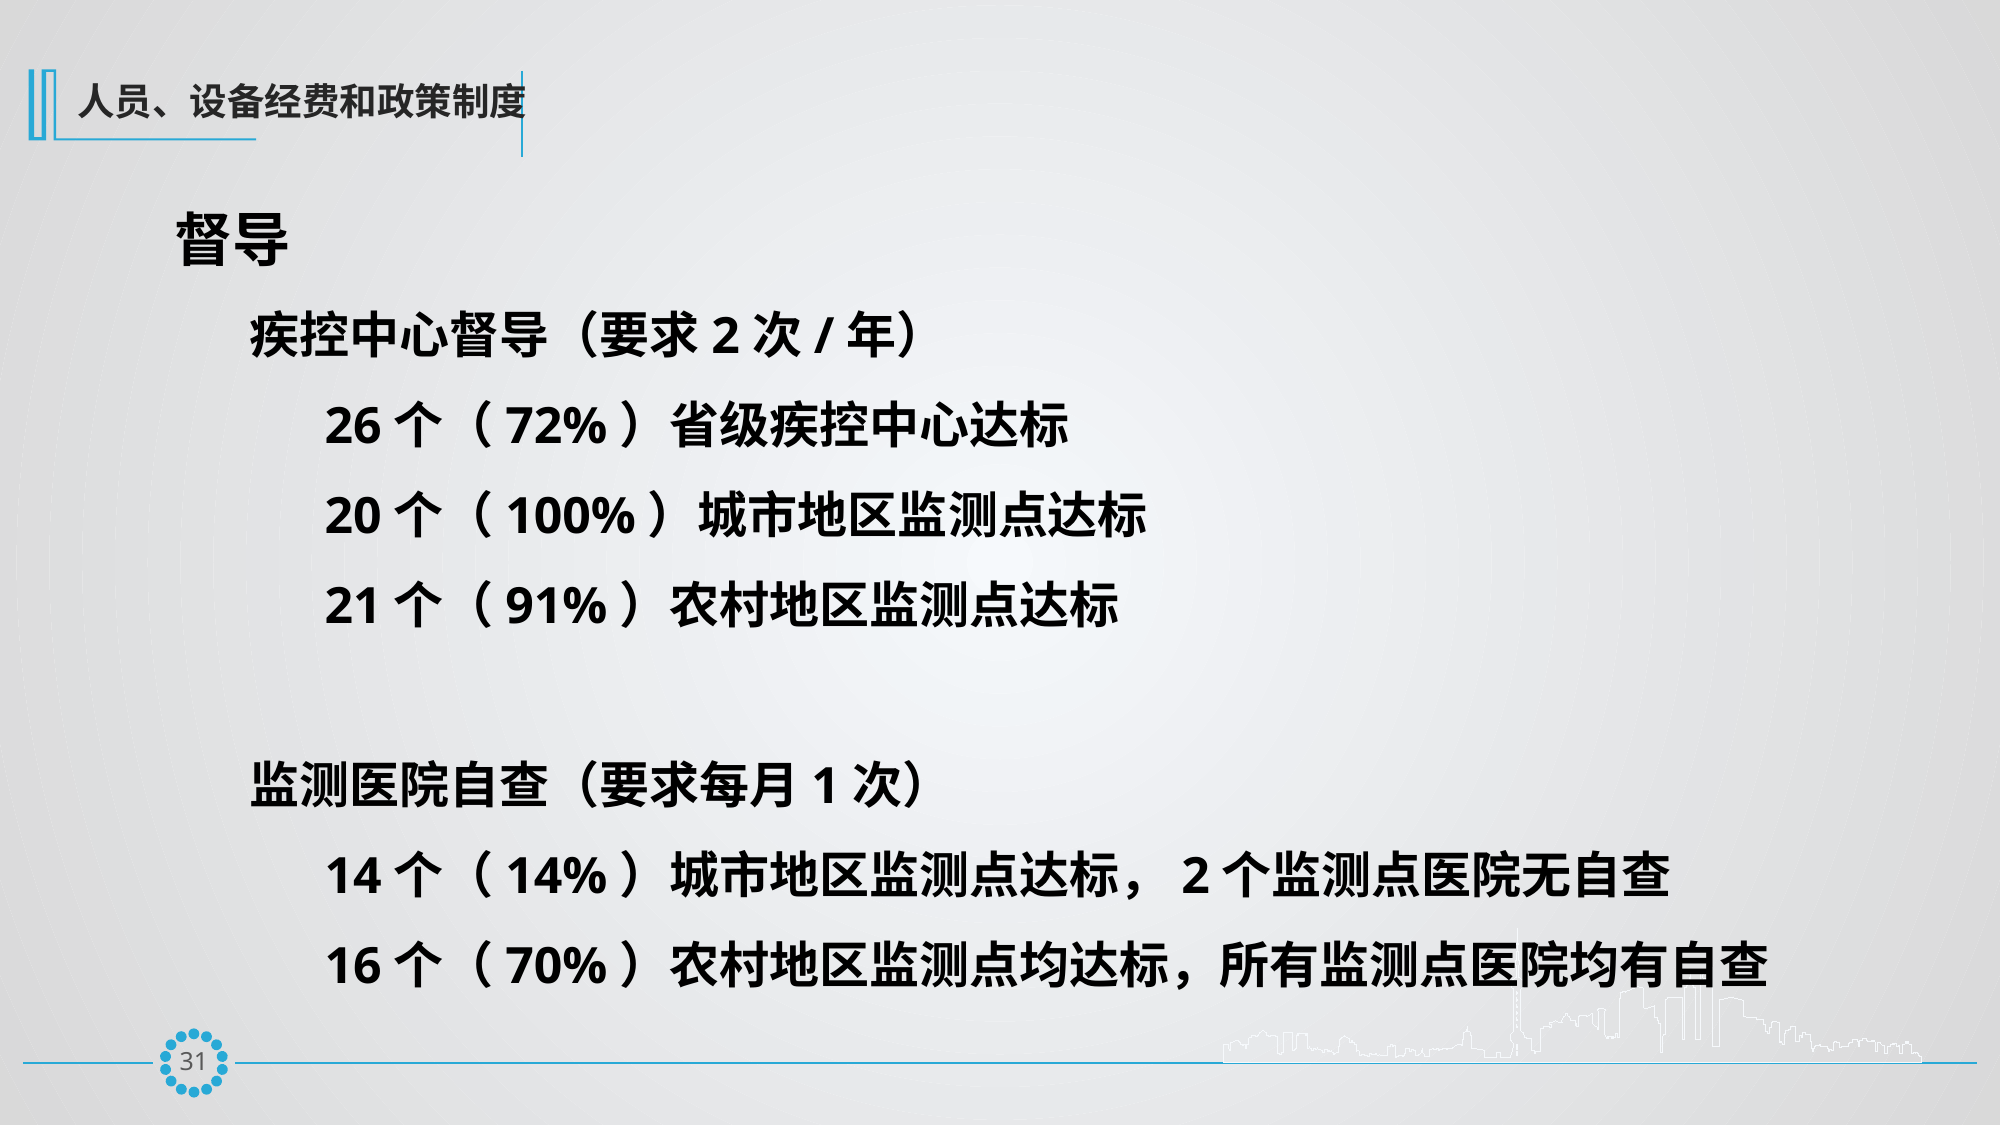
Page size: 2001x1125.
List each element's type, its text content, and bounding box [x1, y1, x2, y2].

text_box 督导 疾控中心督导（要求2次/年） 26个（72%）省级疾控中心达标 20个（100%）城市地区监测点达标 21个（91%）农村地区监测点达标 监测医院自查（要求每月1次） 14个（14%）城市地区监测点达标，2个监测点医院无自查 16个（70%）农村地区监测点均达标，所有监测点医院均有自查 [159, 160, 1859, 1001]
text_box 人员、设备经费和政策制度 [62, 70, 567, 130]
slide_number 30 [169, 1039, 218, 1086]
